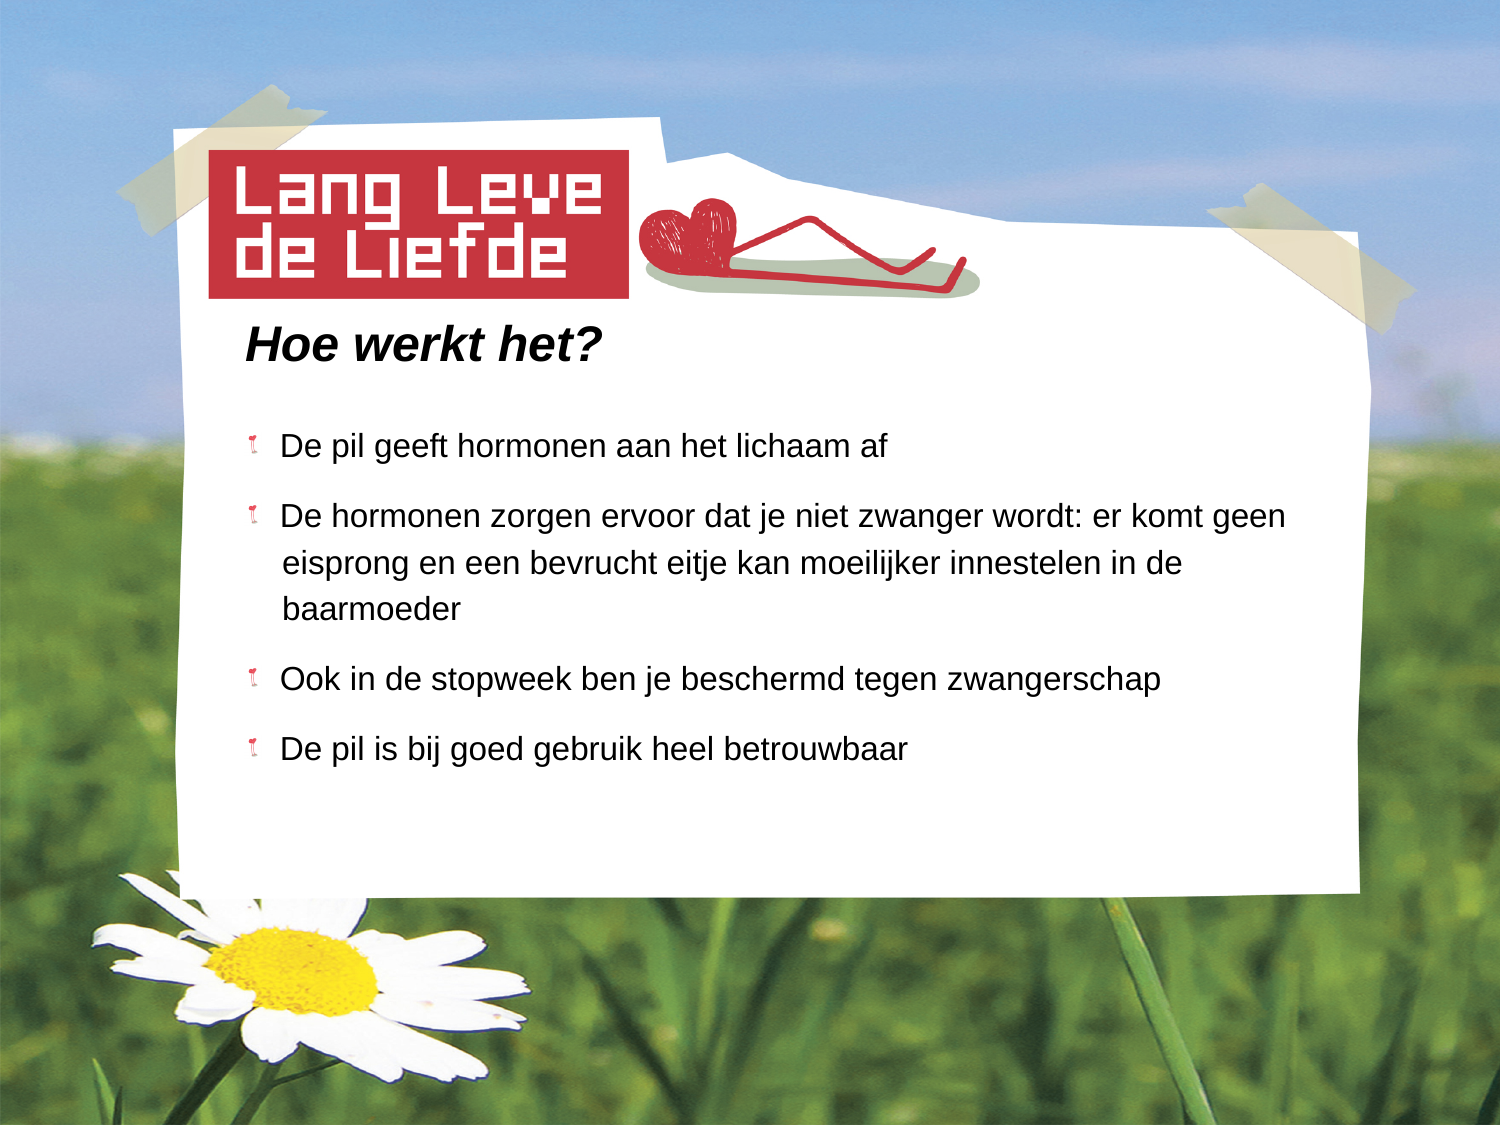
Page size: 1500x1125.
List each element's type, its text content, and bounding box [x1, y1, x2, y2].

list Hoe werkt het? De pil geeft hormonen aan het lichaam af De hormonen zorgen ervoor dat je niet zwanger wordt: er komt geen eisprong en een bevrucht eitje kan moeilijker innestelen in de baarmoeder Ook in de stopweek ben je beschermd tegen zwangerschap De pil is bij goed gebruik heel betrouwbaar [229, 303, 1357, 879]
picture [0, 0, 1500, 1125]
